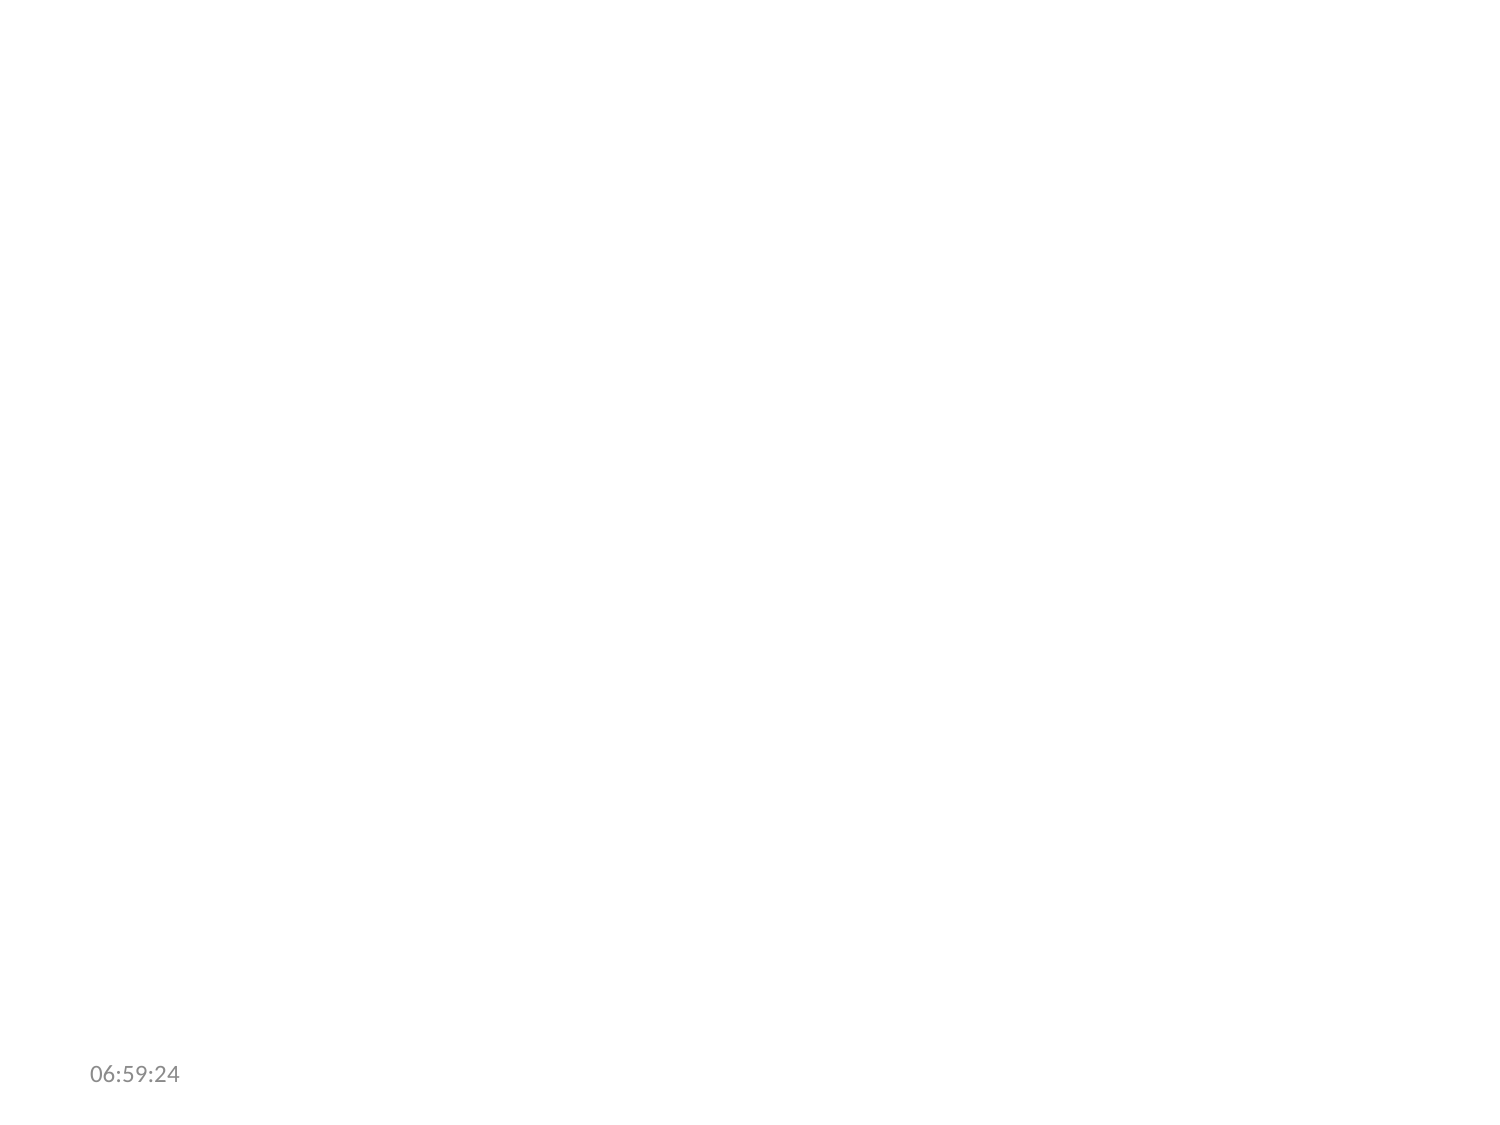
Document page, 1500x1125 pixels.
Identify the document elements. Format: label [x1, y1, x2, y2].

slide_number [75, 1042, 425, 1103]
